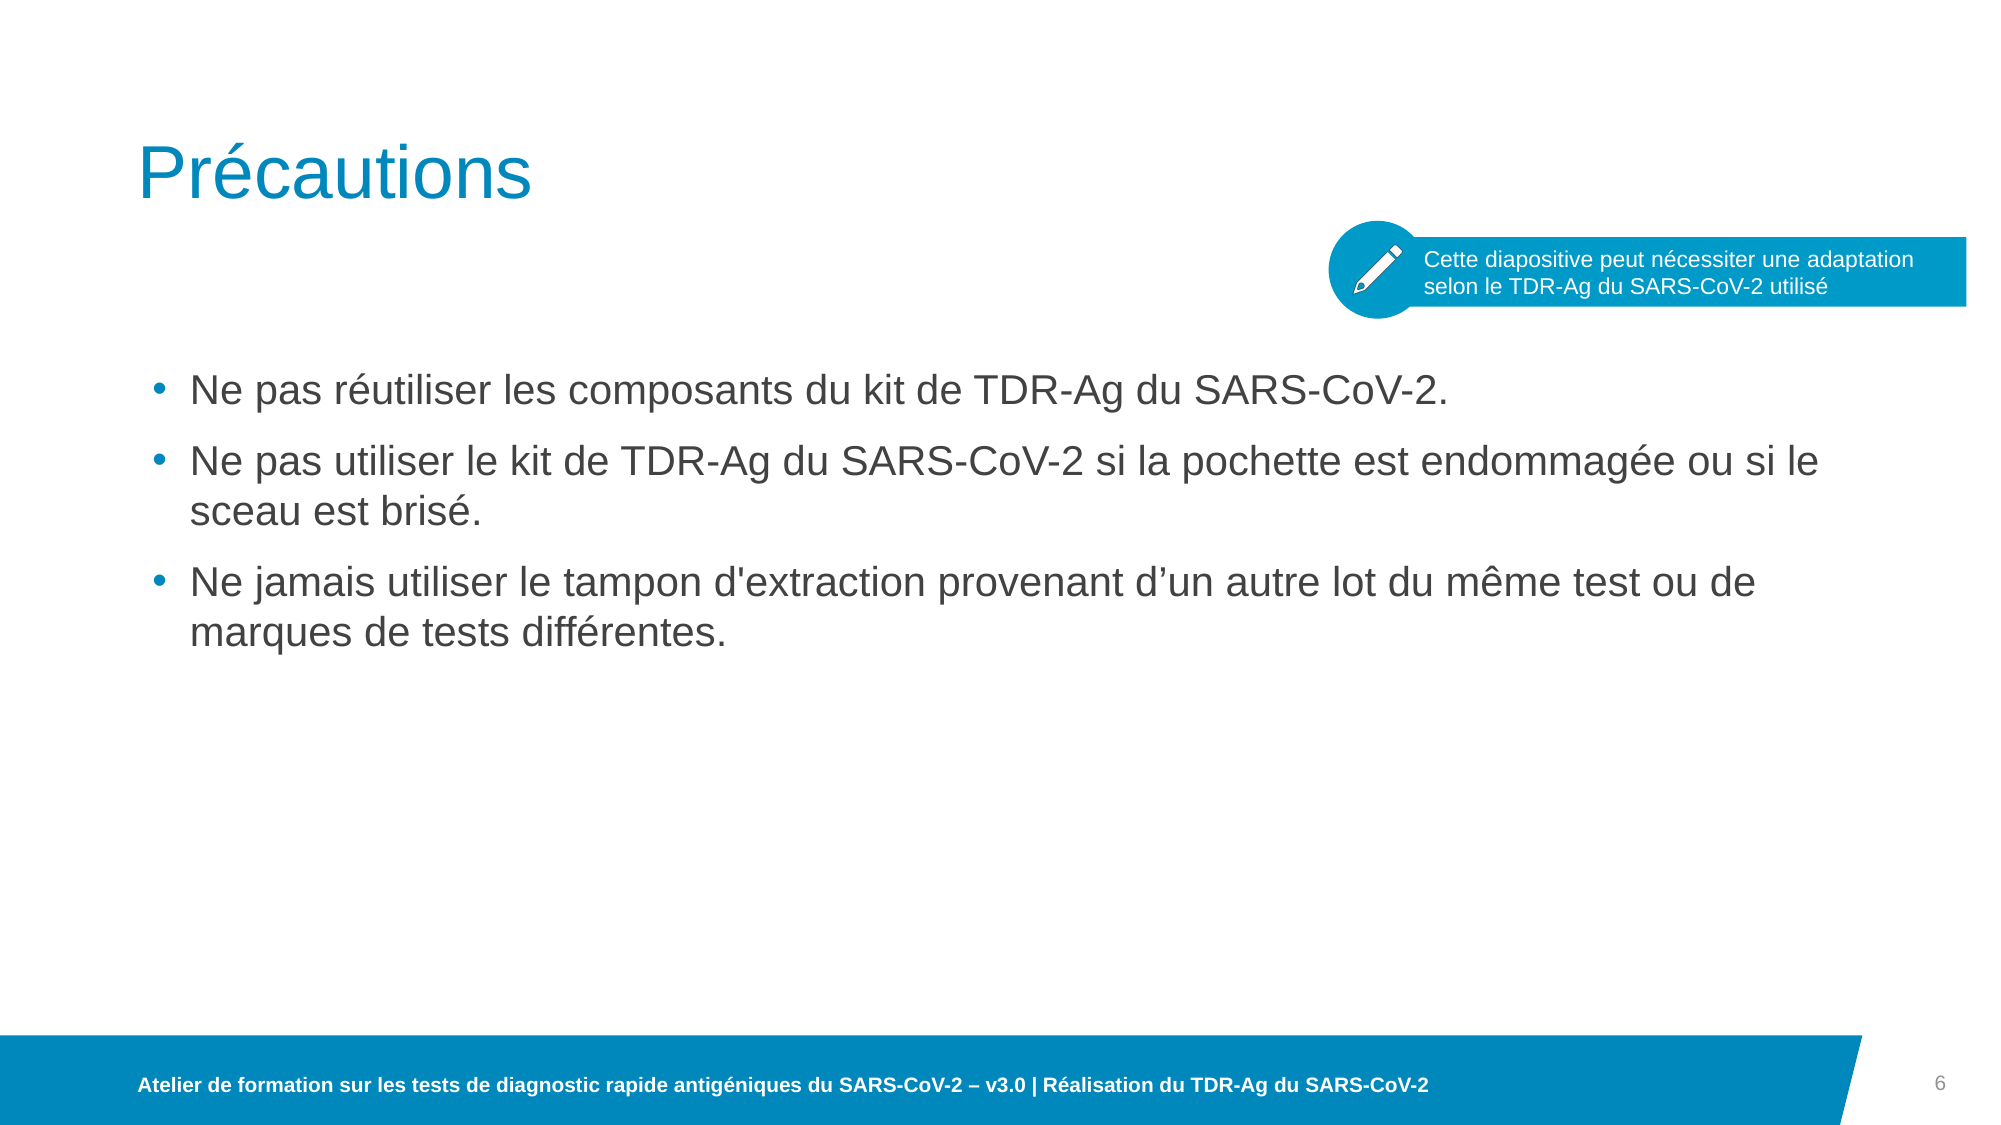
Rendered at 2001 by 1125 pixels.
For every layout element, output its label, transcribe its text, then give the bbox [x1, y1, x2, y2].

title Précautions [137, 59, 1863, 215]
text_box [1328, 220, 1967, 319]
list Ne pas réutiliser les composants du kit de TDR-Ag du SARS-CoV-2. Ne pas utiliser le kit de TDR-Ag du SARS-CoV-2 si la pochette est endommagée ou si le sceau est brisé. Ne jamais utiliser le tampon d'extraction provenant d’un autre lot du même test ou de marques de tests différentes. [137, 284, 1863, 1014]
slide_number 6 [1862, 1035, 1947, 1125]
footer Atelier de formation sur les tests de diagnostic rapide antigéniques du SARS-CoV-2 – v3.0 | Réalisation du TDR-Ag du SARS-CoV-2 [137, 1042, 1468, 1125]
